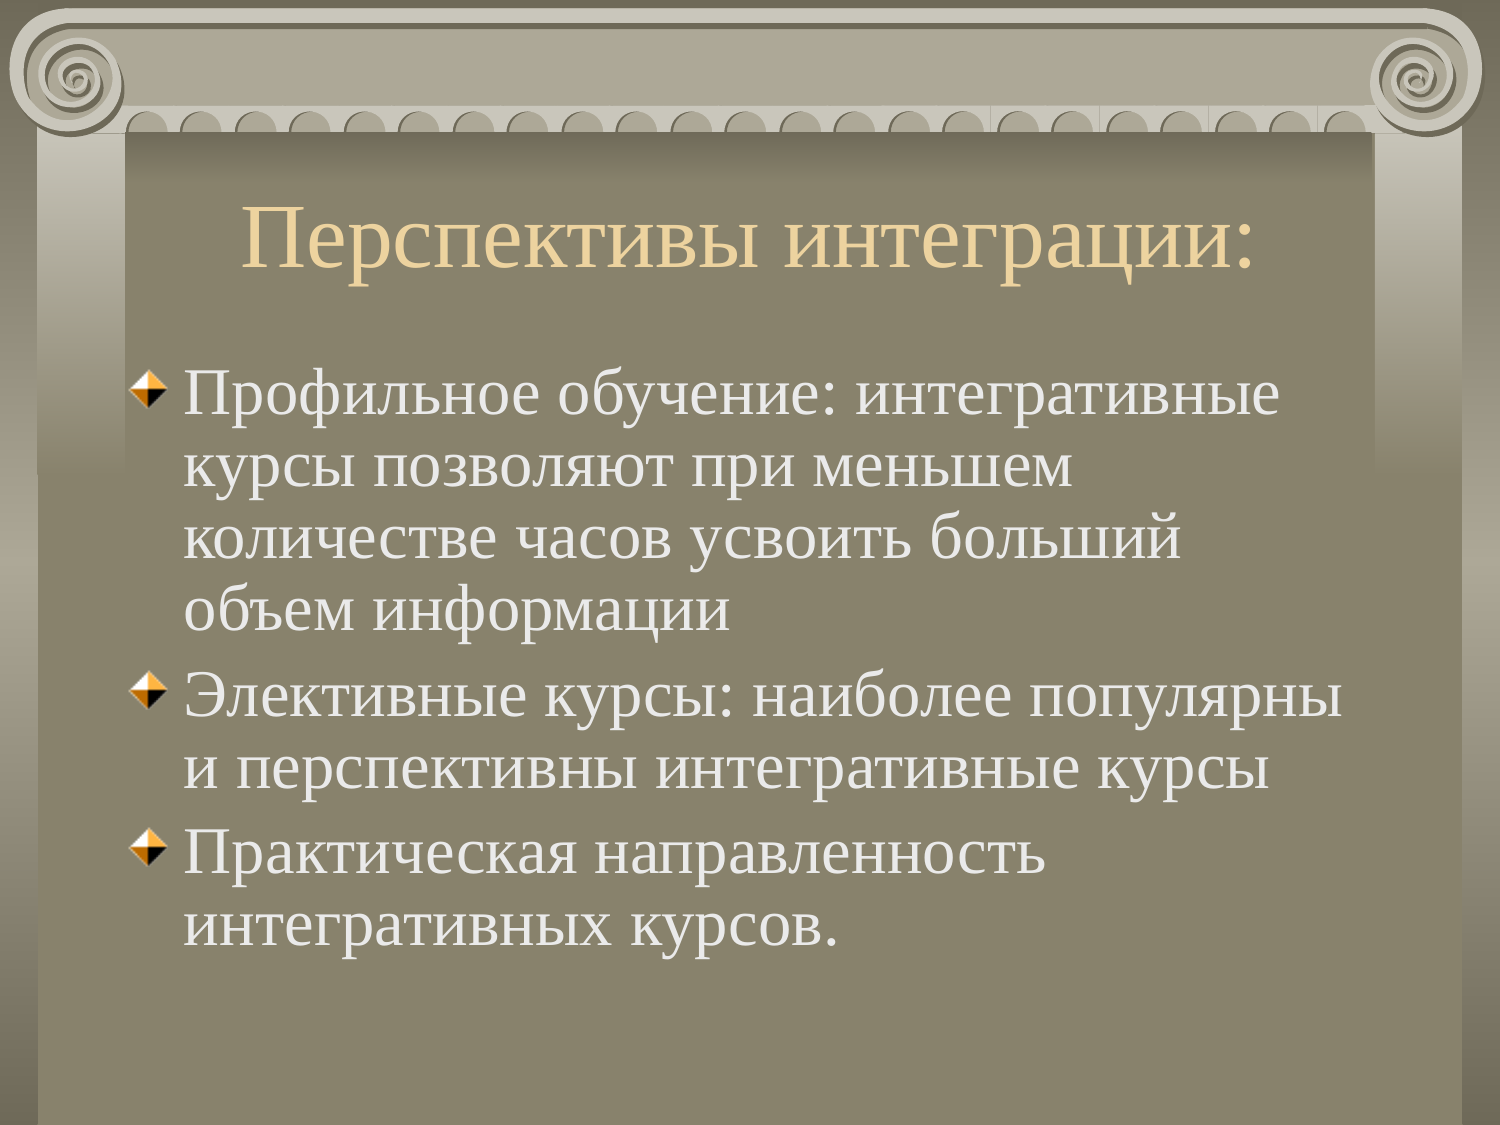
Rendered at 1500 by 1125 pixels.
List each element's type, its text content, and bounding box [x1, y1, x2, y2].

list Профильное обучение: интегративные курсы позволяют при меньшем количестве часов усвоить больший объем информации Элективные курсы: наиболее популярны и перспективны интегративные курсы Практическая направленность интегративных курсов. [112, 349, 1388, 1026]
picture [127, 368, 170, 411]
title Перспективы интеграции: [112, 137, 1388, 326]
picture [127, 669, 170, 712]
picture [127, 826, 170, 869]
